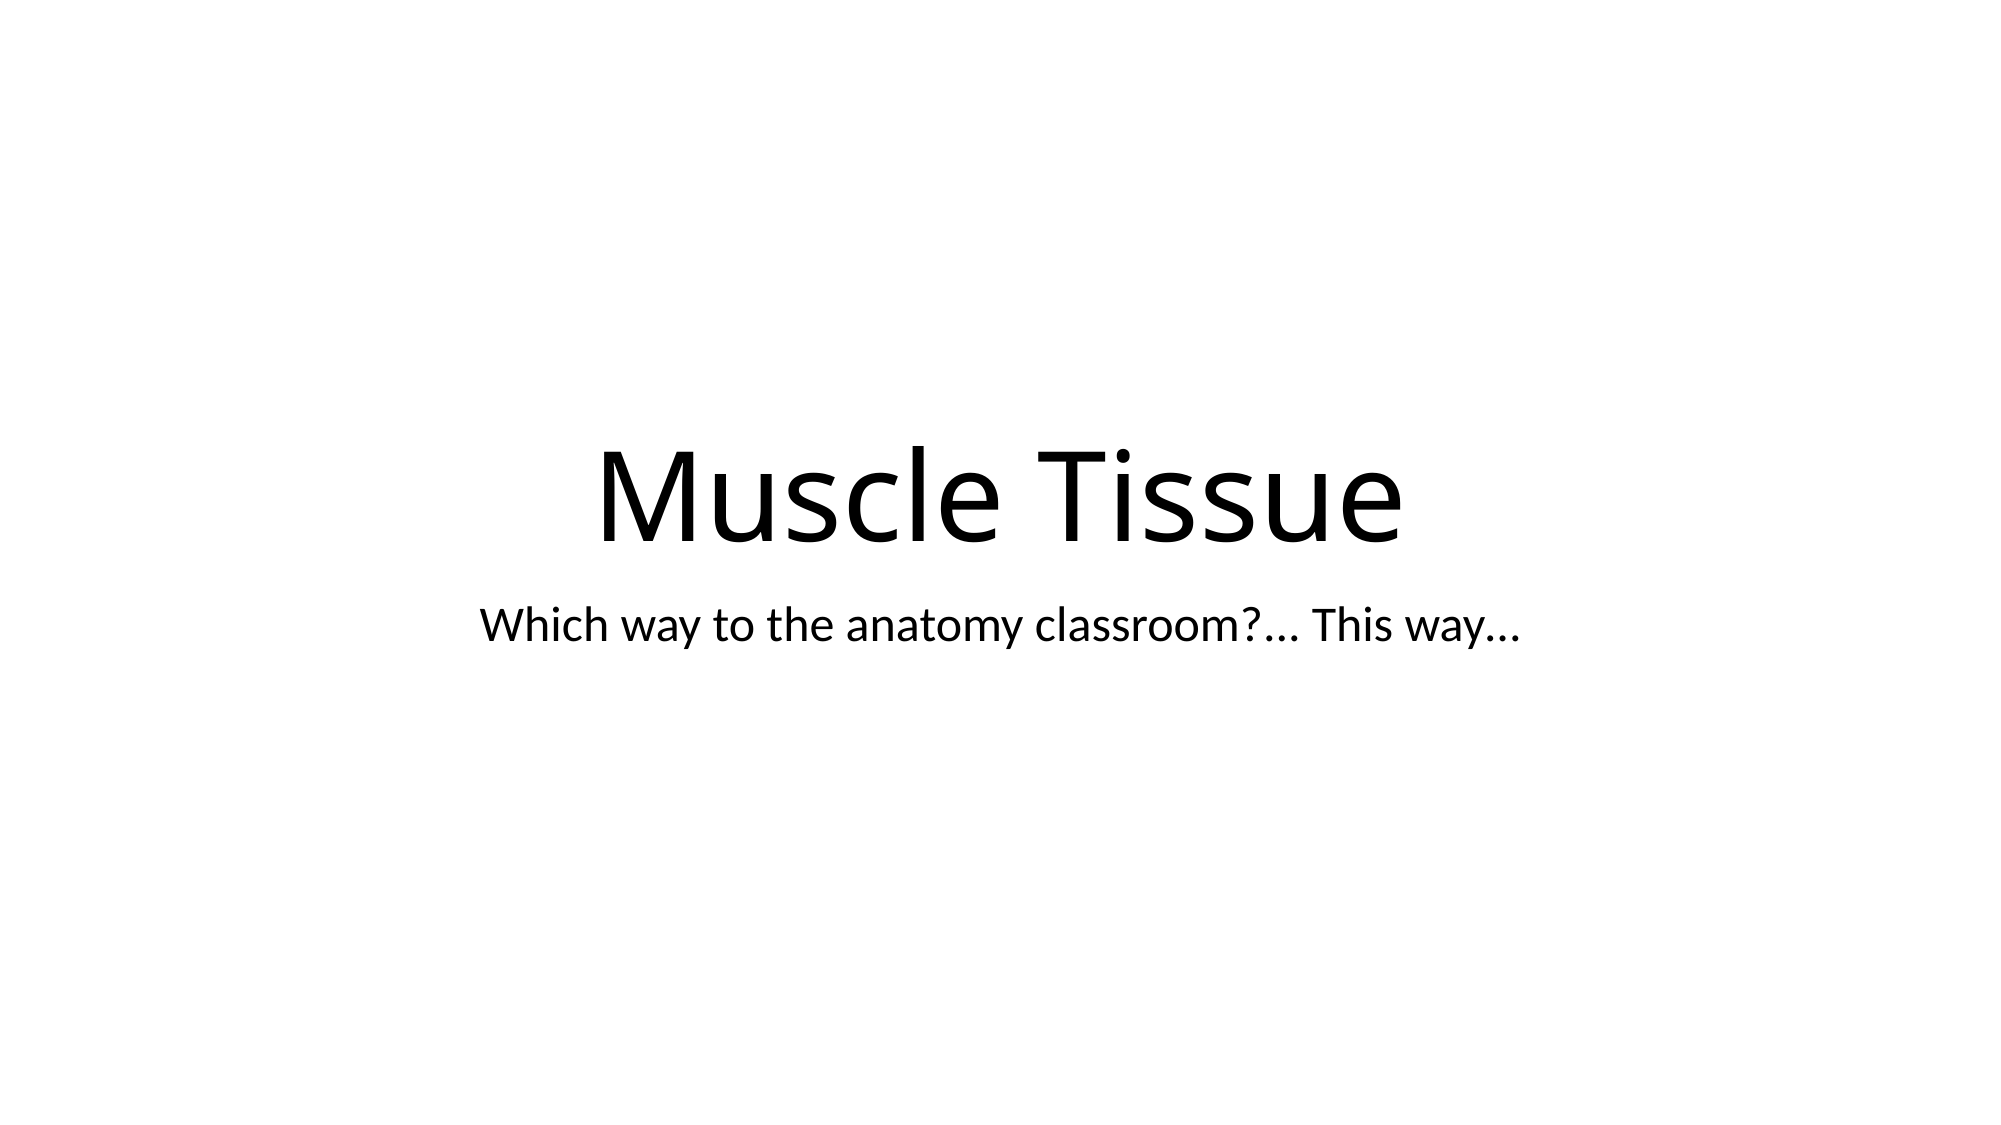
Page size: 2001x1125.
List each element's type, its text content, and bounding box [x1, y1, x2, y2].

subtitle Which way to the anatomy classroom?... This way… [249, 590, 1750, 863]
title Muscle Tissue [249, 184, 1750, 576]
